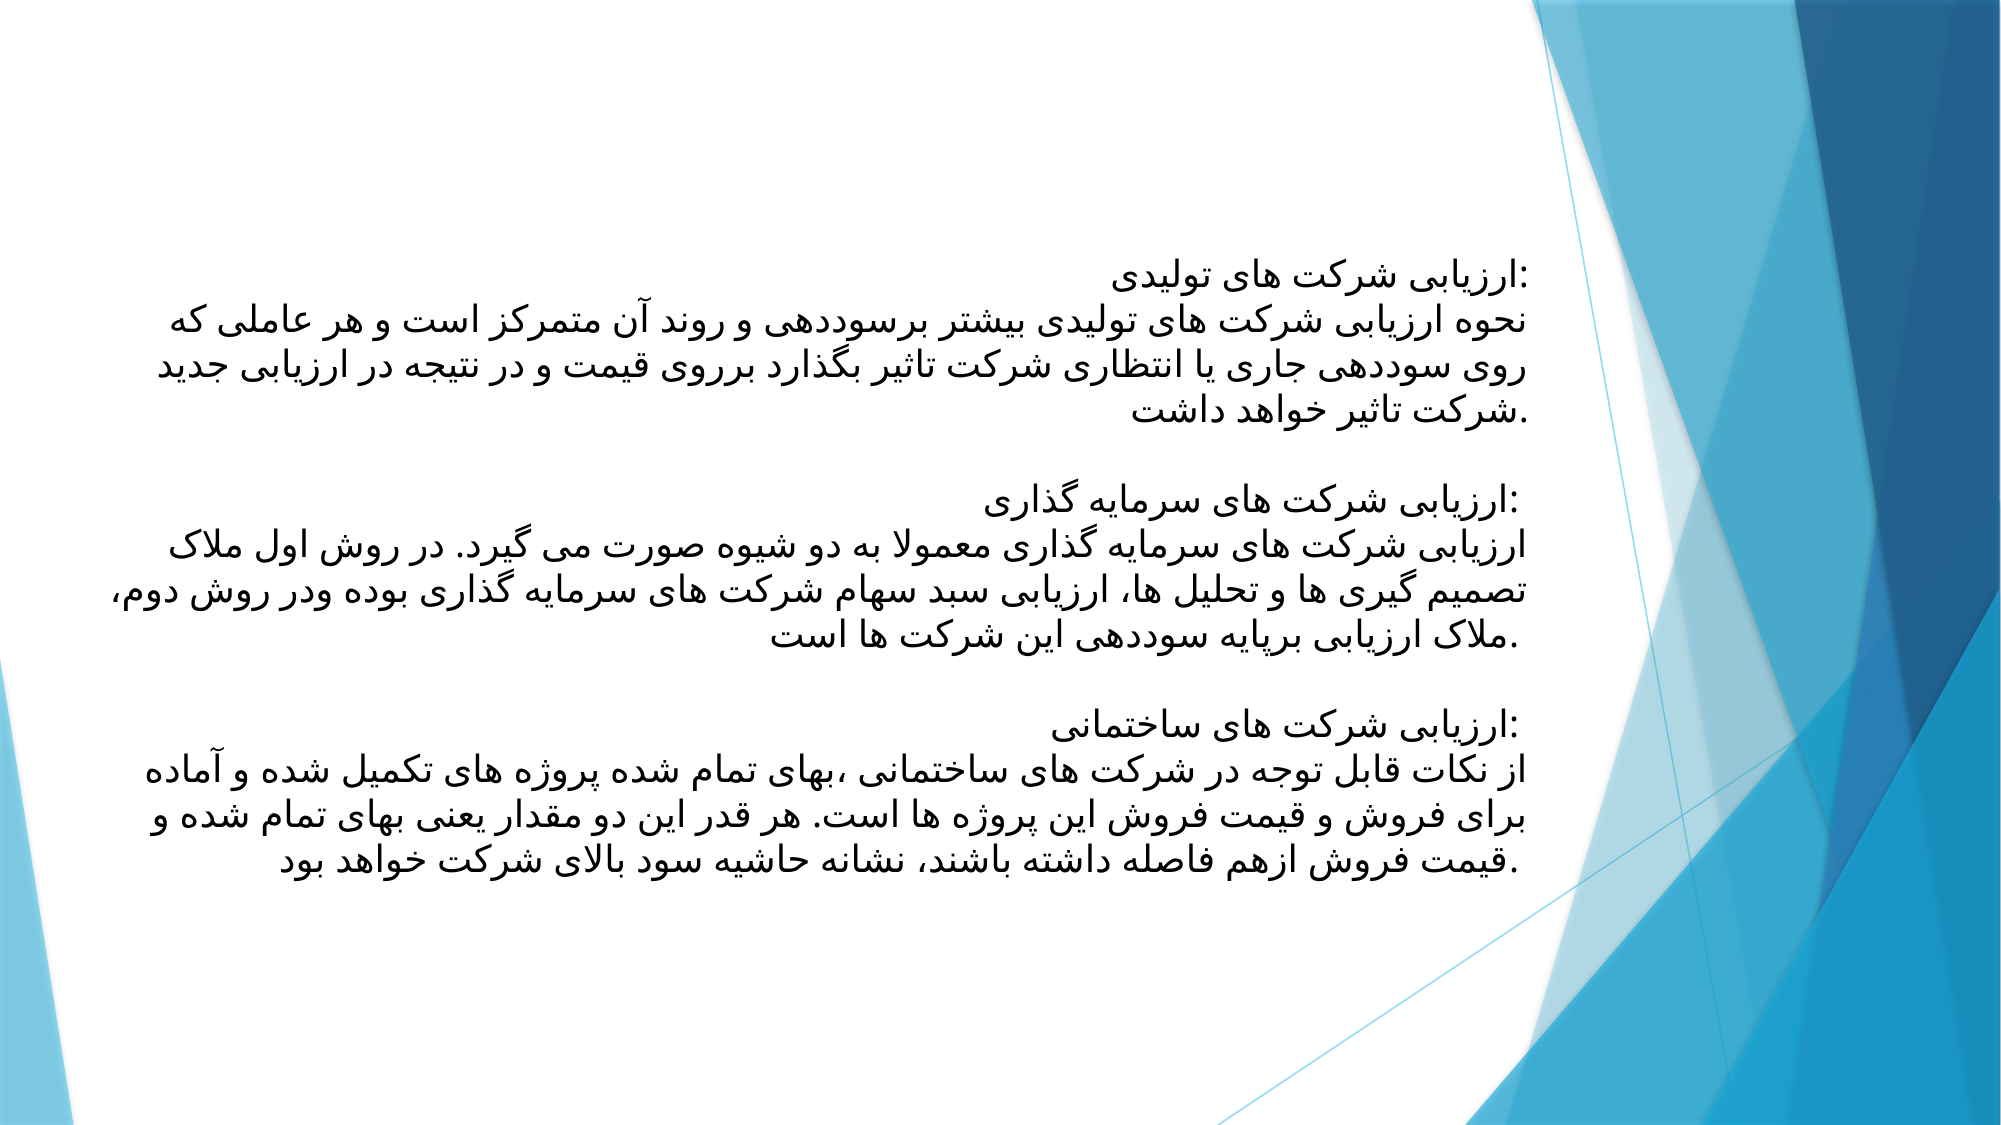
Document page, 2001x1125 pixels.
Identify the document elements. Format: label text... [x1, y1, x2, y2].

text_box ارزیابی شرکت های تولیدی: نحوه ارزیابی شرکت های تولیدی بیشتر برسوددهی و روند آن متمرکز است و هر عاملی که روی سوددهی جاری یا انتظاری شرکت تاثیر بگذارد برروی قیمت و در نتیجه در ارزیابی جدید شرکت تاثیر خواهد داشت. ارزیابی شرکت های سرمایه گذاری: ارزیابی شرکت های سرمایه گذاری معمولا به دو شیوه صورت می گیرد. در روش اول ملاک تصمیم گیری ها و تحلیل ها، ارزیابی سبد سهام شرکت های سرمایه گذاری بوده ودر روش دوم، ملاک ارزیابی برپایه سوددهی این شرکت ها است. ارزیابی شرکت های ساختمانی: از نکات قابل توجه در شرکت های ساختمانی ،بهای تمام شده پروژه های تکمیل شده و آماده برای فروش و قیمت فروش این پروژه ها است. هر قدر این دو مقدار یعنی بهای تمام شده و قیمت فروش ازهم فاصله داشته باشند، نشانه حاشیه سود بالای شرکت خواهد بود. [91, 243, 1544, 933]
